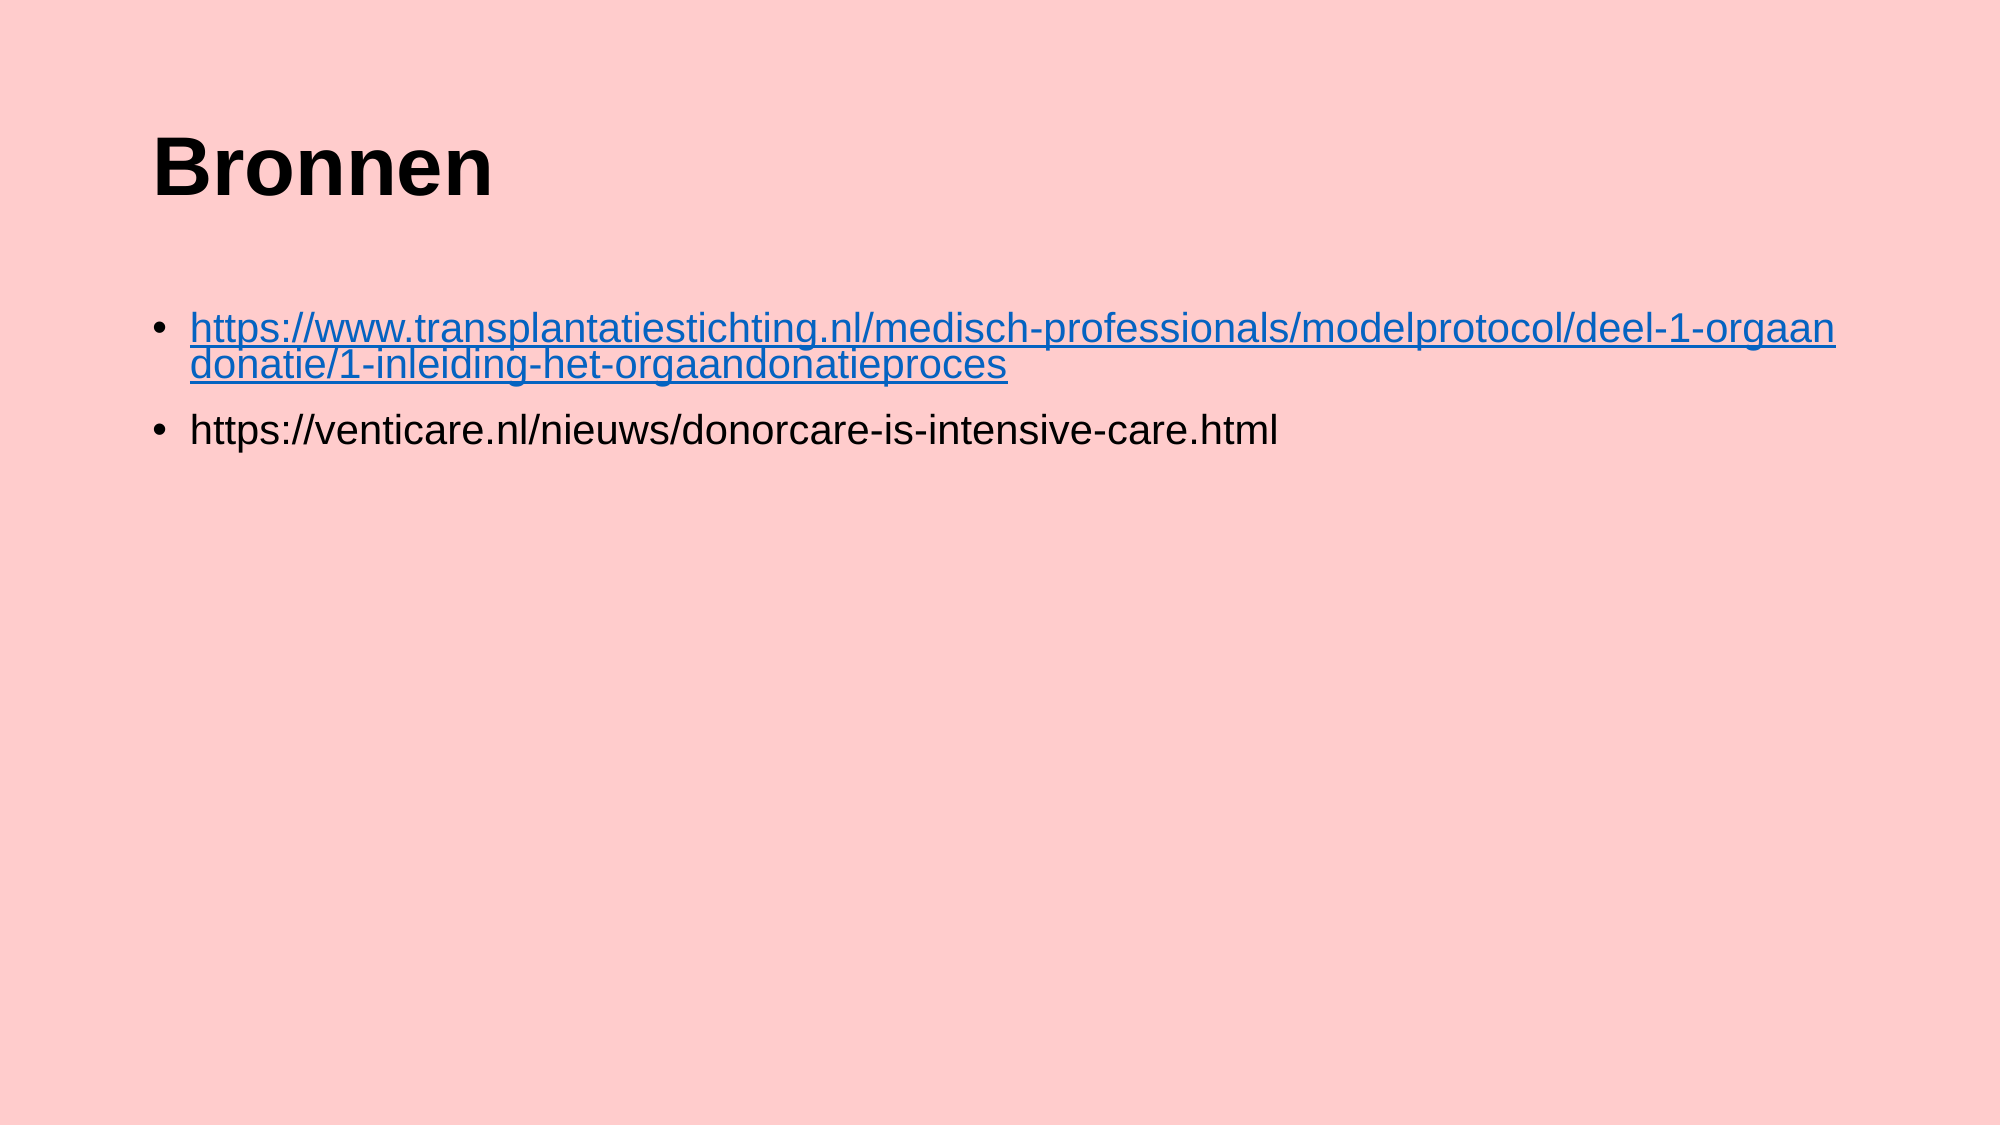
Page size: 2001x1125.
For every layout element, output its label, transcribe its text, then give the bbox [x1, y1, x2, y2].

title Bronnen [137, 59, 1863, 278]
list https://www.transplantatiestichting.nl/medisch-professionals/modelprotocol/deel-1-orgaandonatie/1-inleiding-het-orgaandonatieproces https://venticare.nl/nieuws/donorcare-is-intensive-care.html [137, 299, 1863, 1014]
